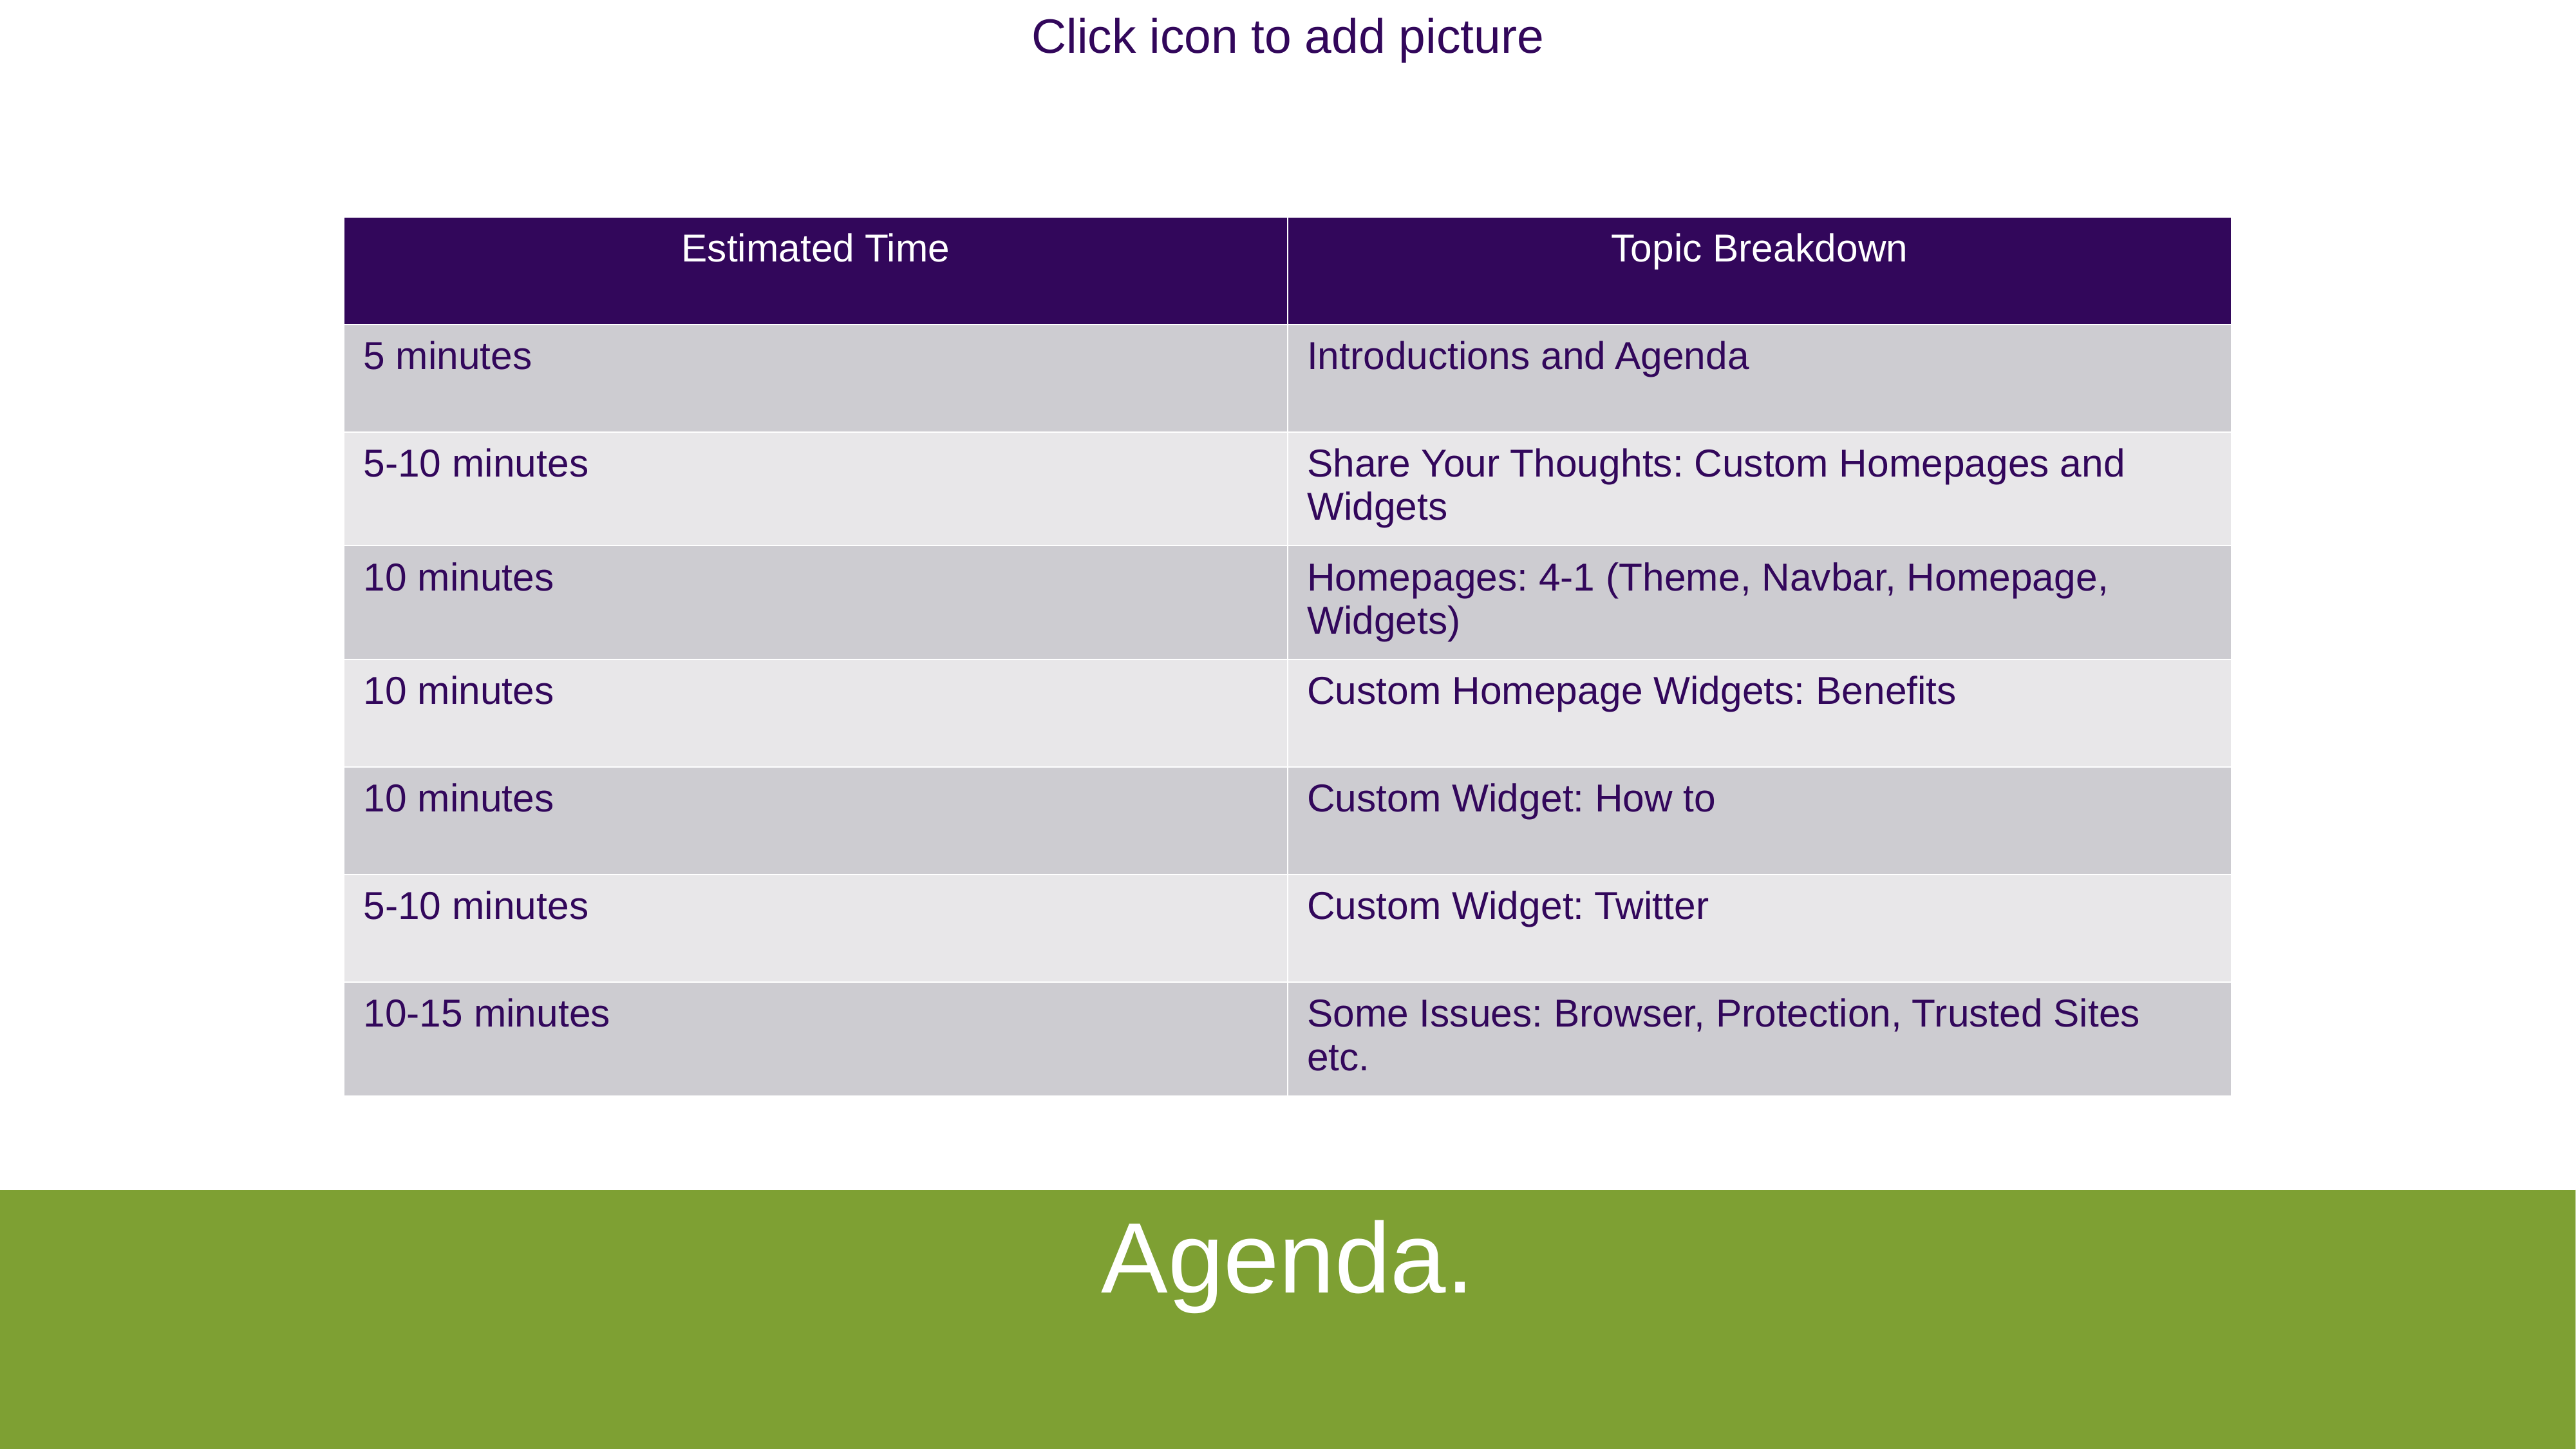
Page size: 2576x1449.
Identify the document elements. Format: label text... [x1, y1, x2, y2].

picture [0, 0, 2576, 1190]
title Agenda. [0, 1191, 2576, 1331]
